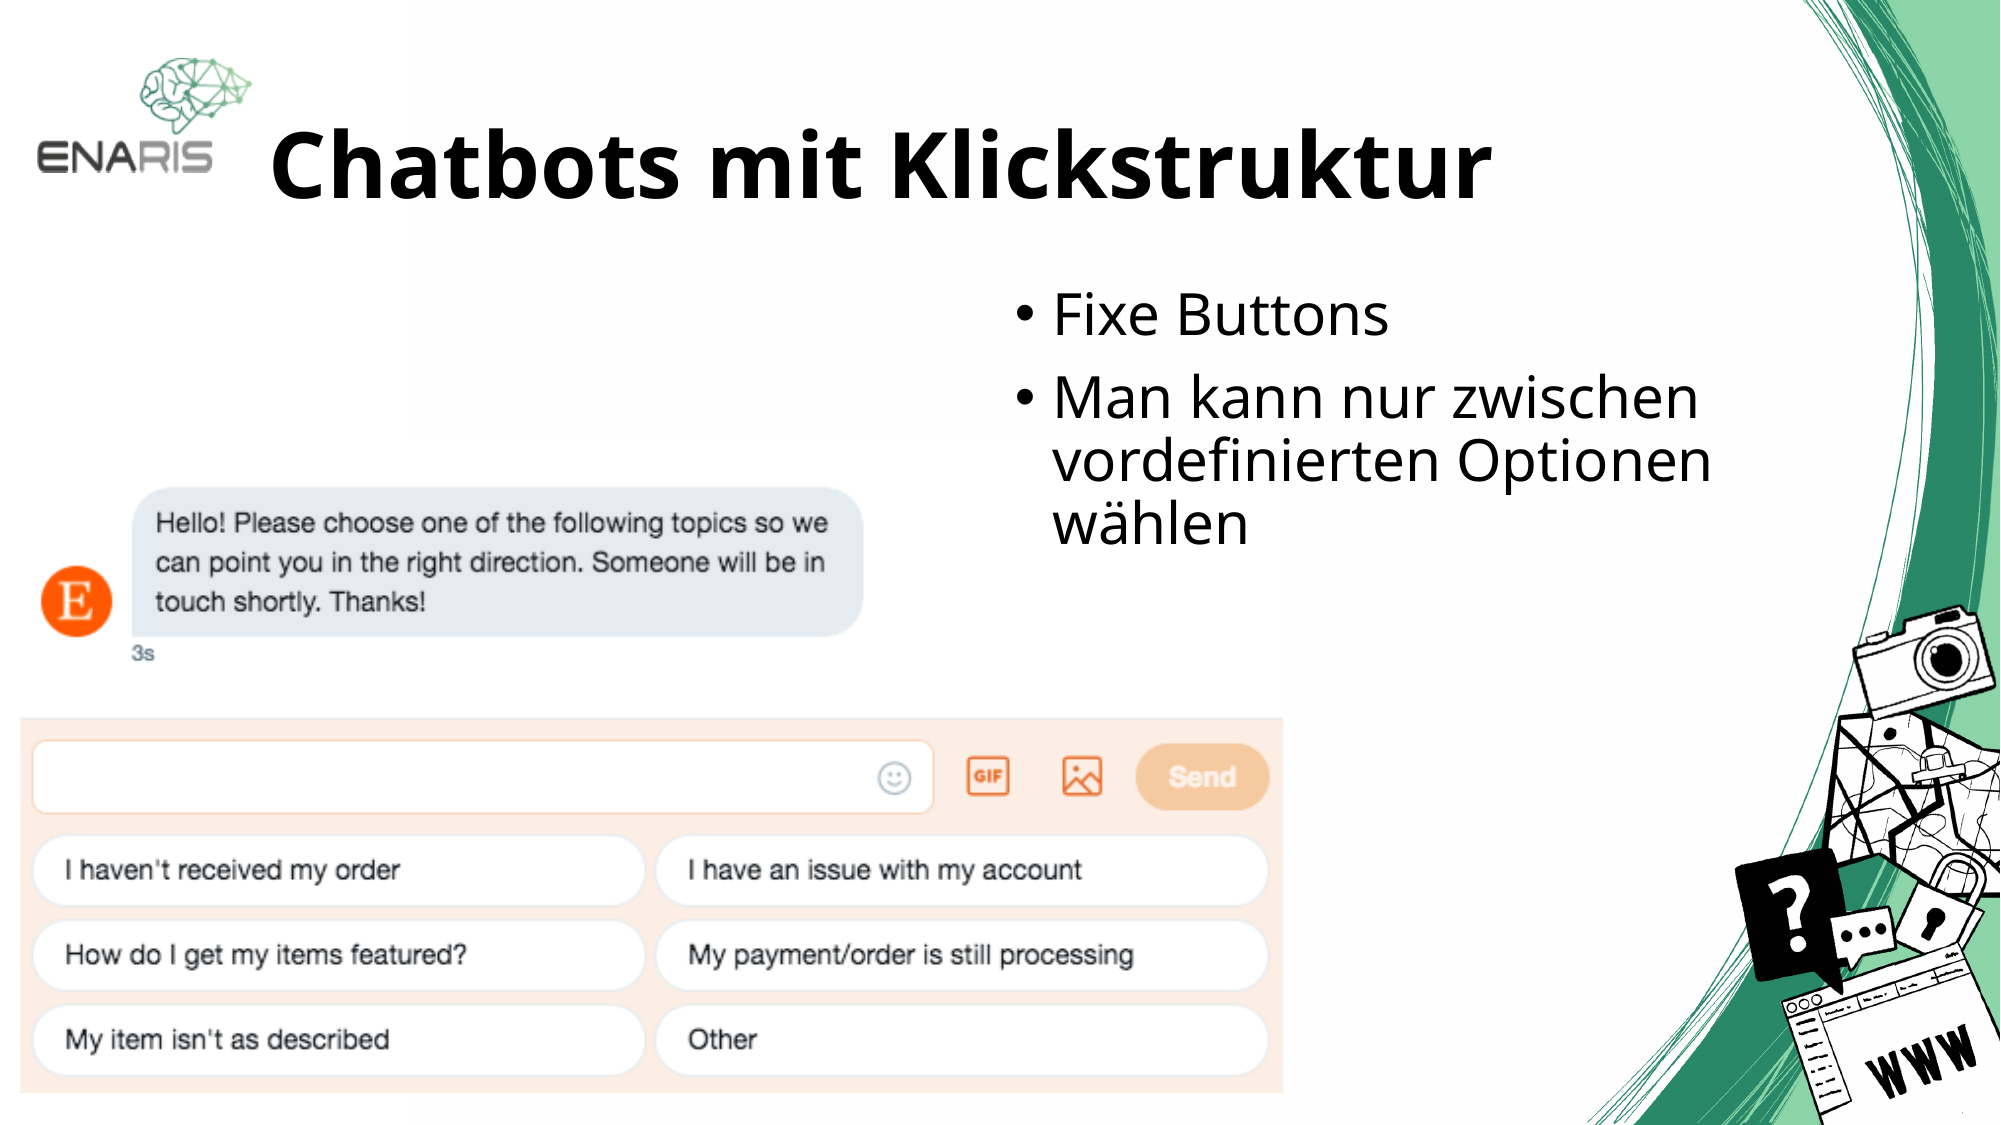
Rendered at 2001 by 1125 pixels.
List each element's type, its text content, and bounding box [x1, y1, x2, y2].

picture [20, 0, 2000, 1125]
title Chatbots mit Klickstruktur [253, 59, 1863, 278]
list Fixe Buttons Man kann nur zwischen vordefinierten Optionen wählen [999, 277, 1905, 632]
picture [37, 58, 254, 173]
